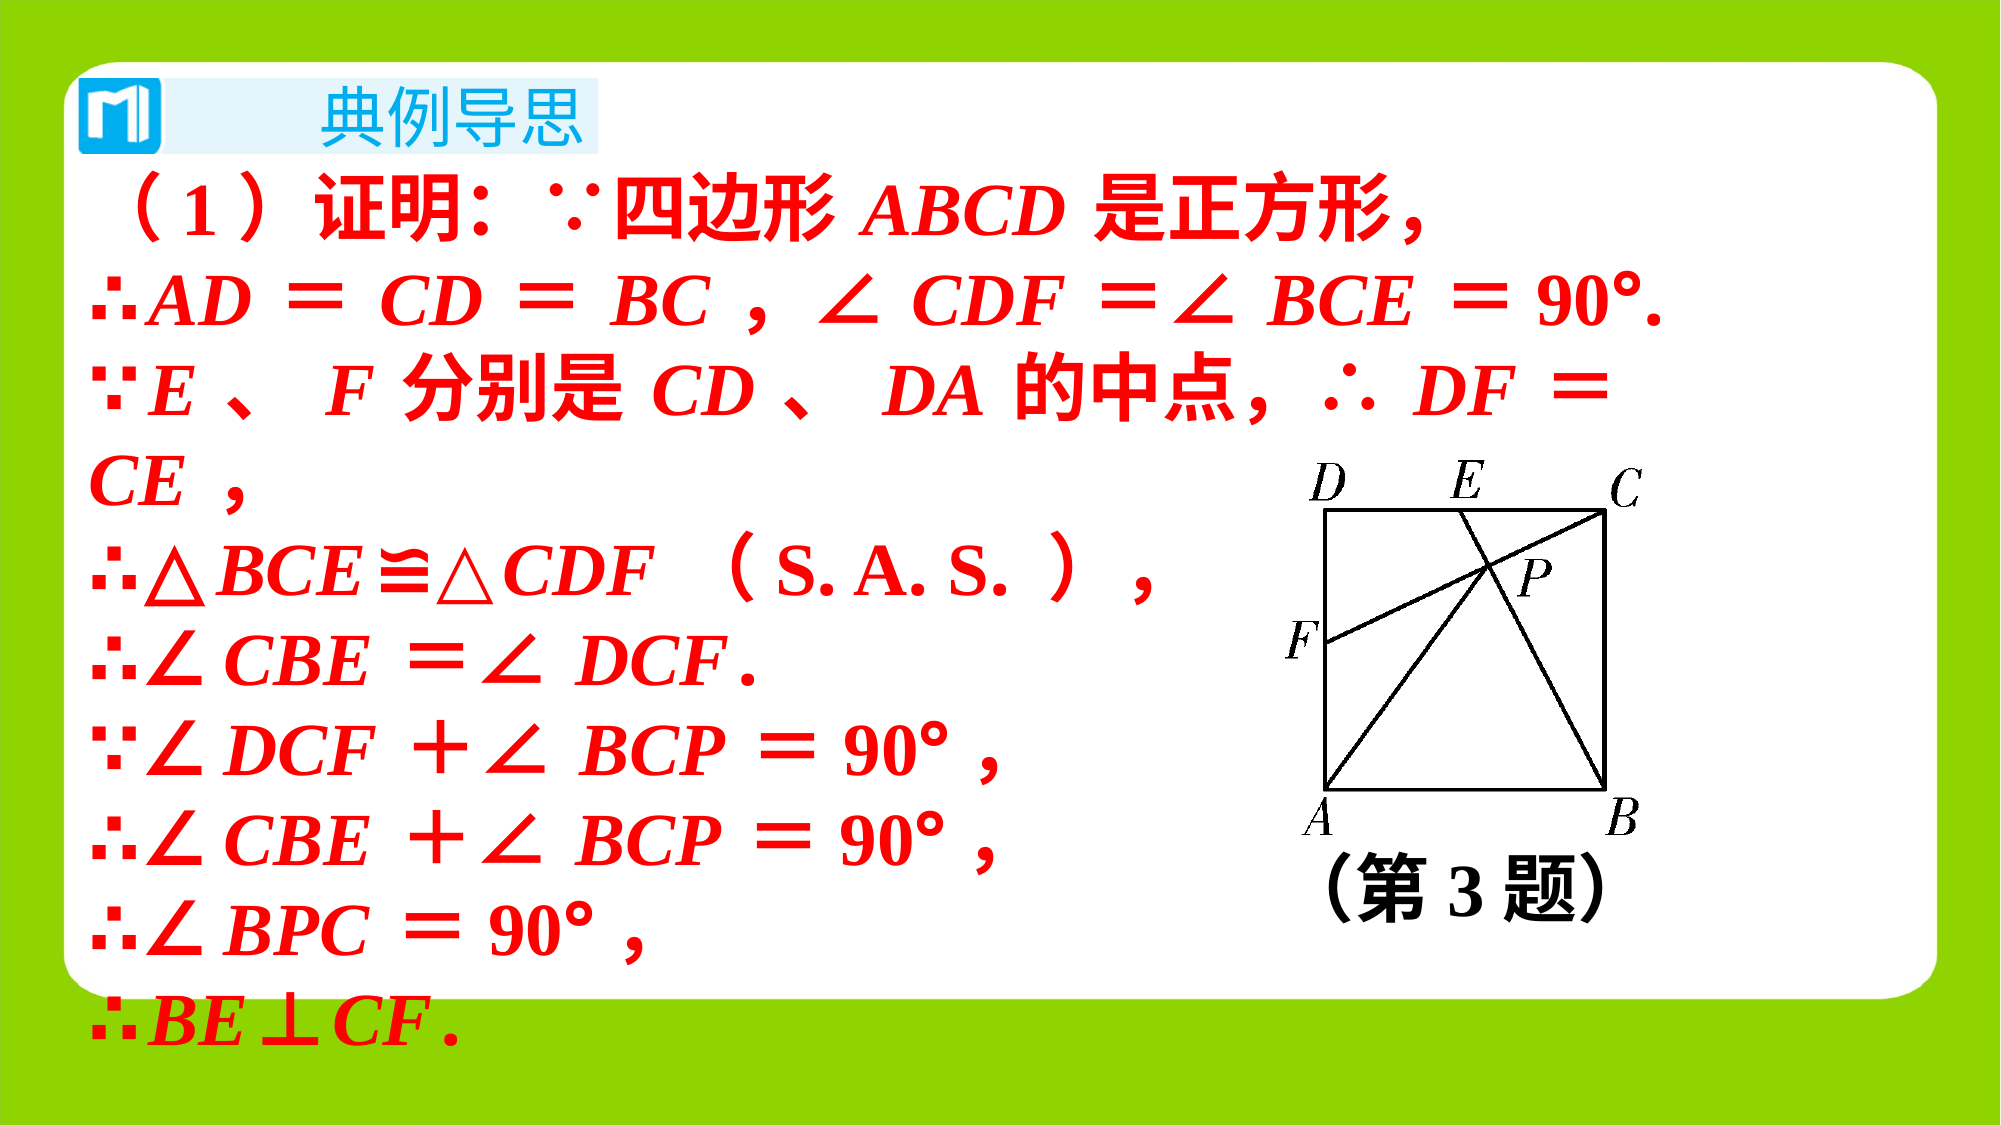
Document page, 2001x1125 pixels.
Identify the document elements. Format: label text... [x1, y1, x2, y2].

picture [0, 0, 2001, 1125]
text_box （1）证明：∵四边形ABCD是正方形， ∴AD＝CD＝BC，∠CDF＝∠BCE＝90°. ∵E、F分别是CD、DA的中点，∴DF＝CE， ∴△BCE≌△CDF（S. A. S. ）， ∴∠CBE＝∠DCF. ∵∠DCF＋∠BCP＝90°， ∴∠CBE＋∠BCP＝90°， ∴∠BPC＝90°， ∴BE⊥CF. [88, 160, 1818, 1070]
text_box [1259, 460, 1673, 952]
